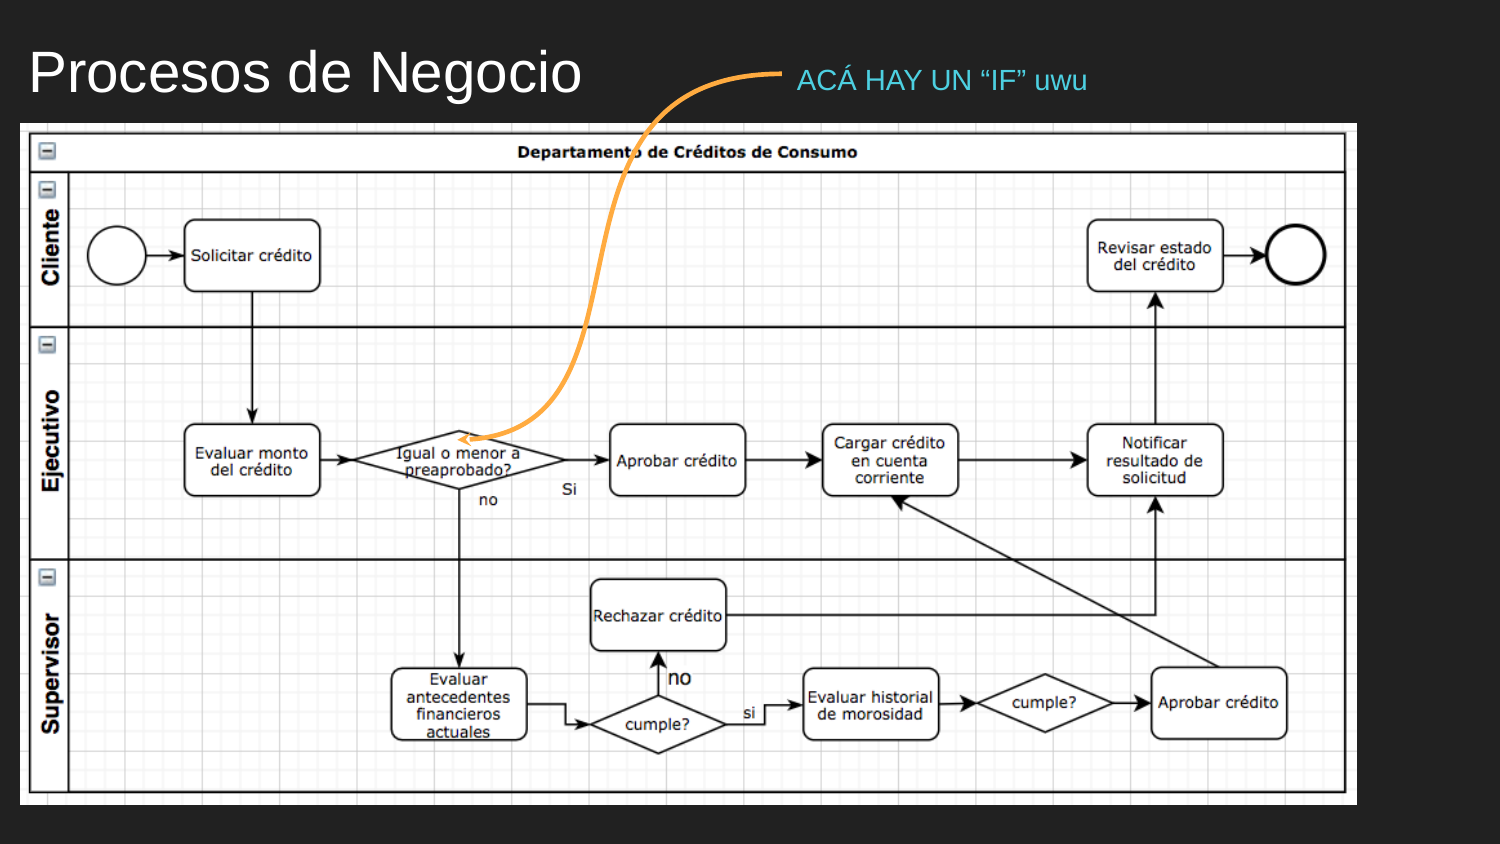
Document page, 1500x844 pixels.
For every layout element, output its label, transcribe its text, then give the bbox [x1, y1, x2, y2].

text_box ACÁ HAY UN “IF” uwu [781, 46, 1202, 102]
title Procesos de Negocio [13, 19, 1412, 114]
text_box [456, 73, 782, 441]
picture [20, 123, 1358, 805]
